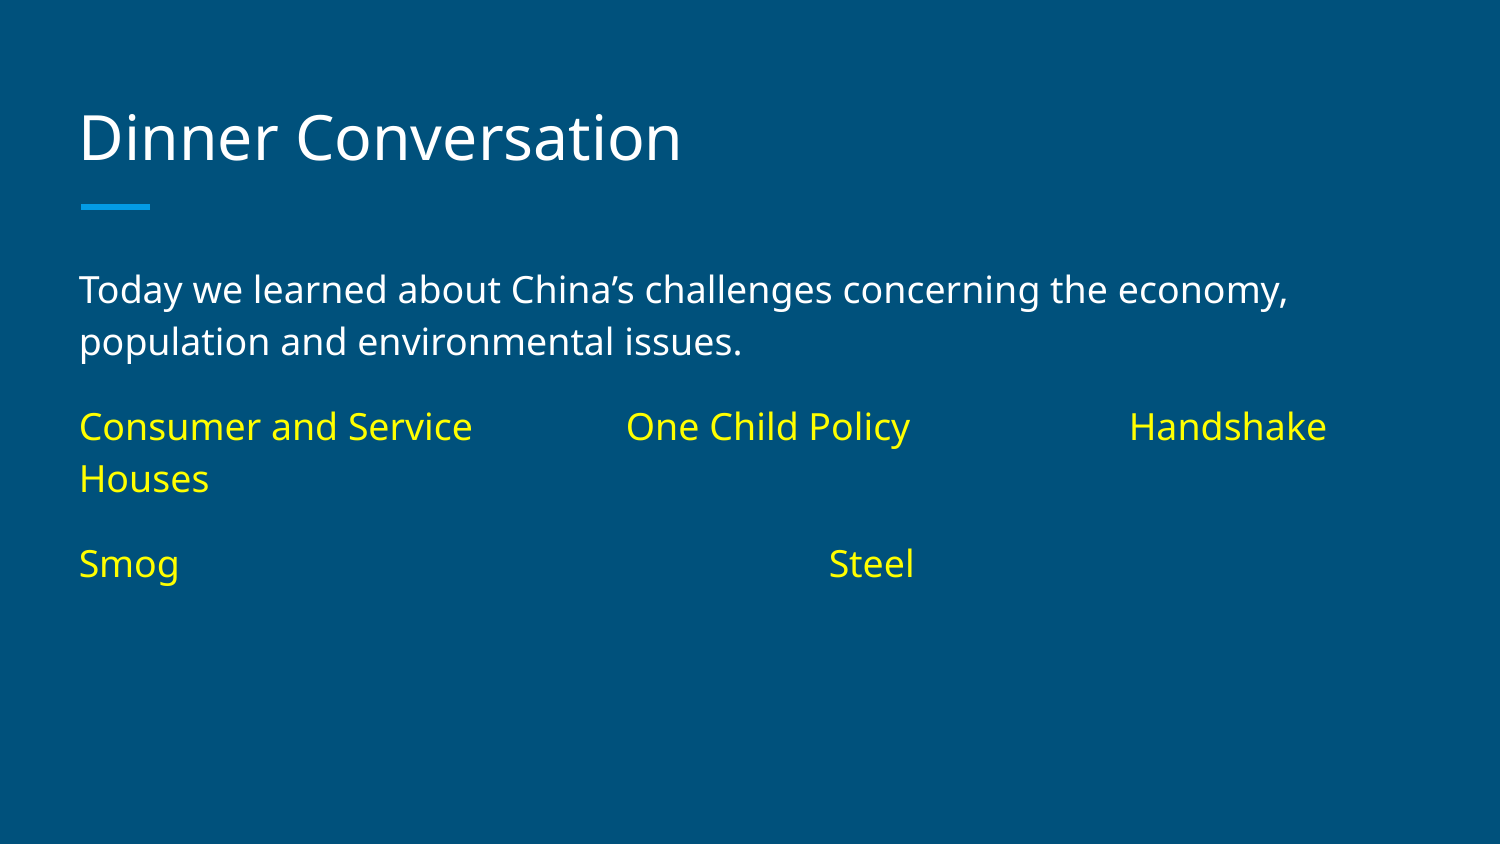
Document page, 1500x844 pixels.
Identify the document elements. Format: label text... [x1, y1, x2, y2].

title Dinner Conversation [63, 75, 1437, 188]
list Today we learned about China’s challenges concerning the economy, population and environmental issues. Consumer and Service One Child Policy Handshake Houses Smog Steel [63, 244, 1437, 750]
